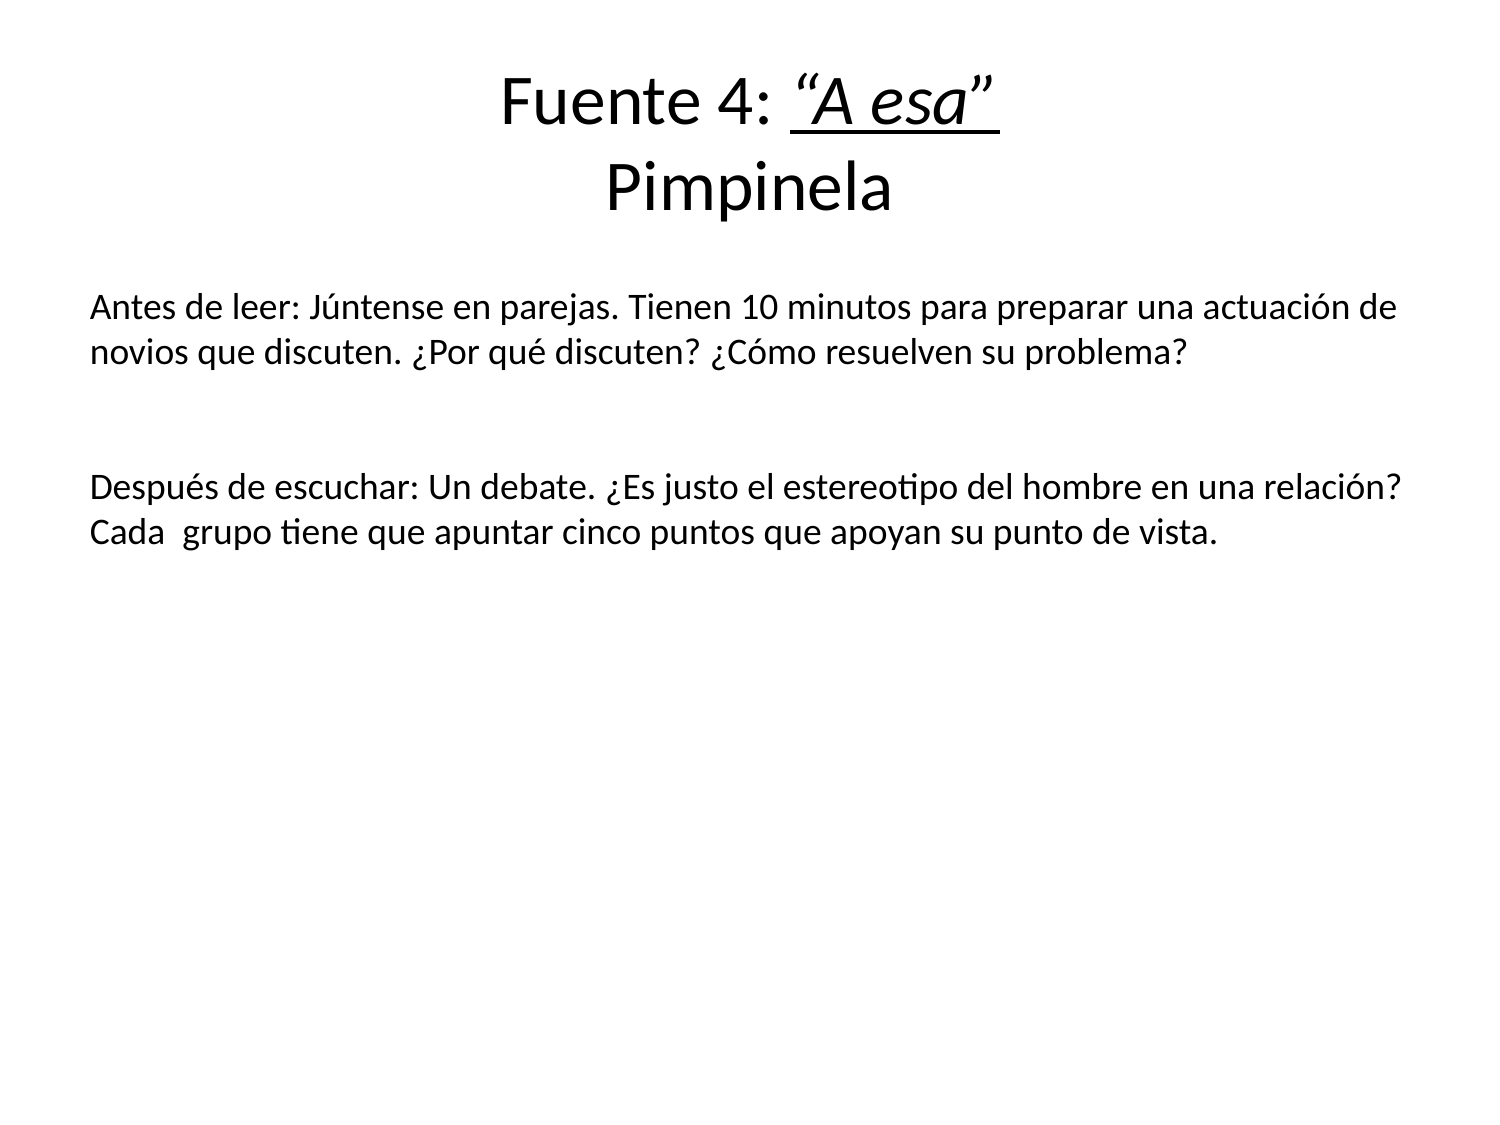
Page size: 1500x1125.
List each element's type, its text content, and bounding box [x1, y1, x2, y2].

title Fuente 4: “A esa” Pimpinela [75, 45, 1425, 233]
text_box Antes de leer: Júntense en parejas. Tienen 10 minutos para preparar una actuación de novios que discuten. ¿Por qué discuten? ¿Cómo resuelven su problema? Después de escuchar: Un debate. ¿Es justo el estereotipo del hombre en una relación? Cada grupo tiene que apuntar cinco puntos que apoyan su punto de vista. [74, 274, 1425, 560]
